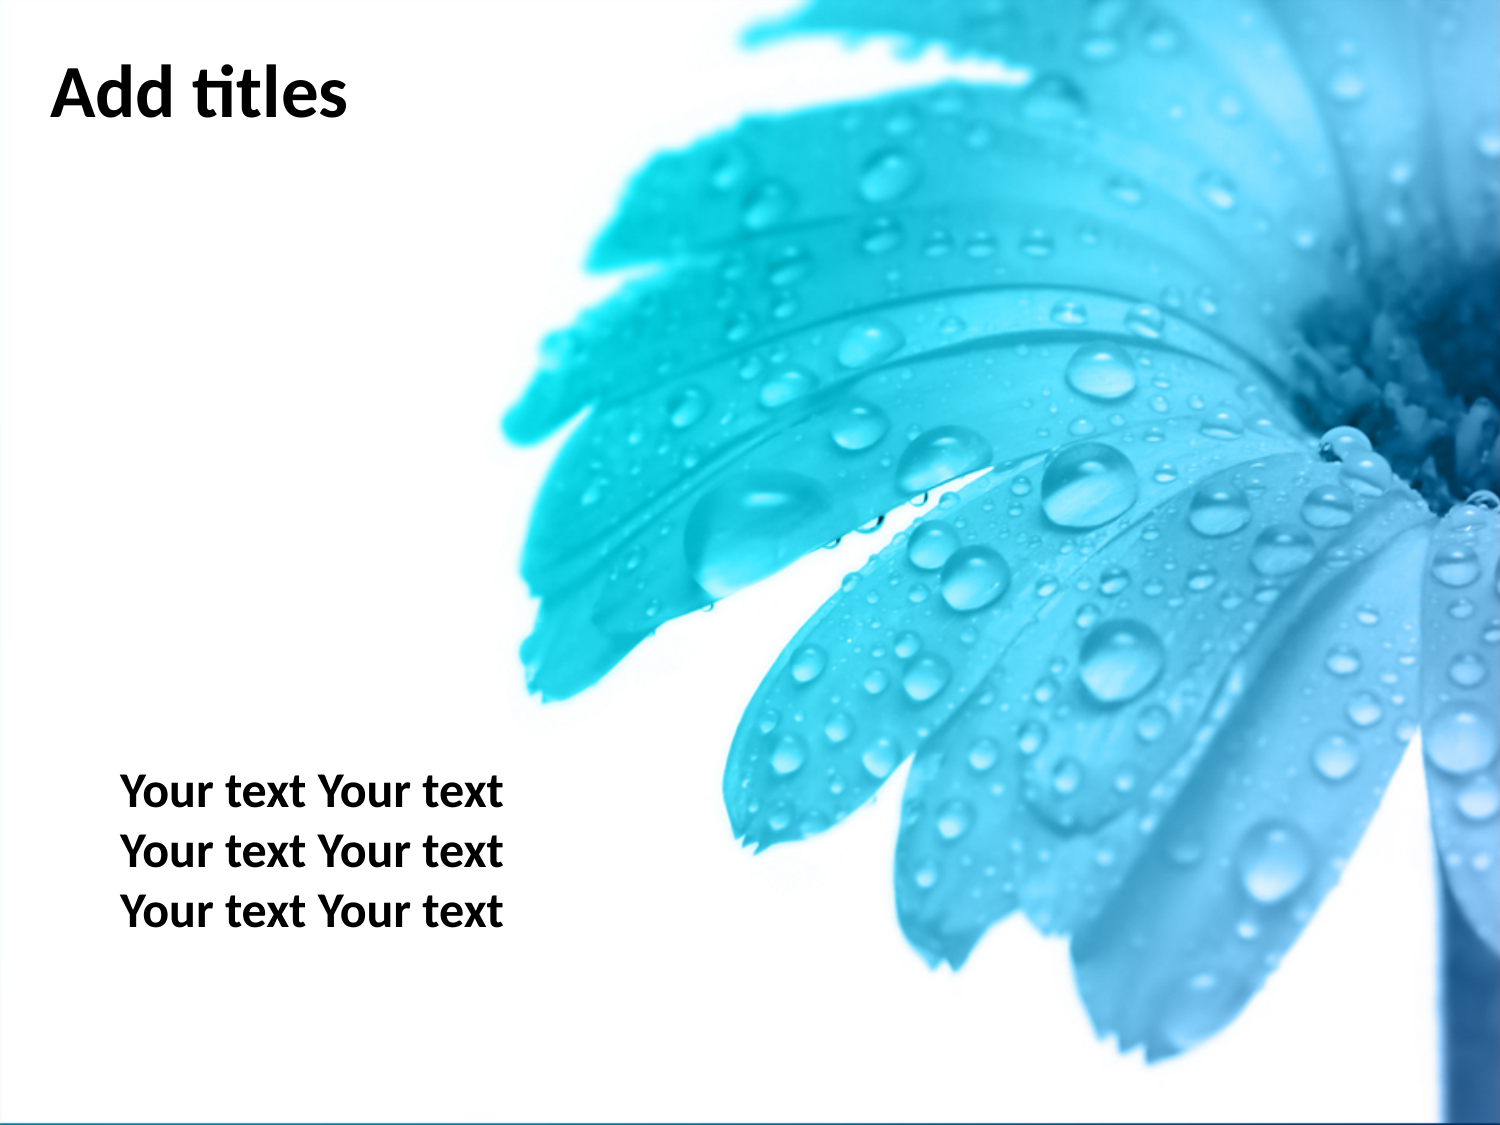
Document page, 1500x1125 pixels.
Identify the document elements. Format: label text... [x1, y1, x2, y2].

text_box Add titles [35, 35, 1090, 140]
picture [0, 0, 1500, 1125]
text_box Your text Your text Your text Your text Your text Your text [105, 749, 879, 1065]
